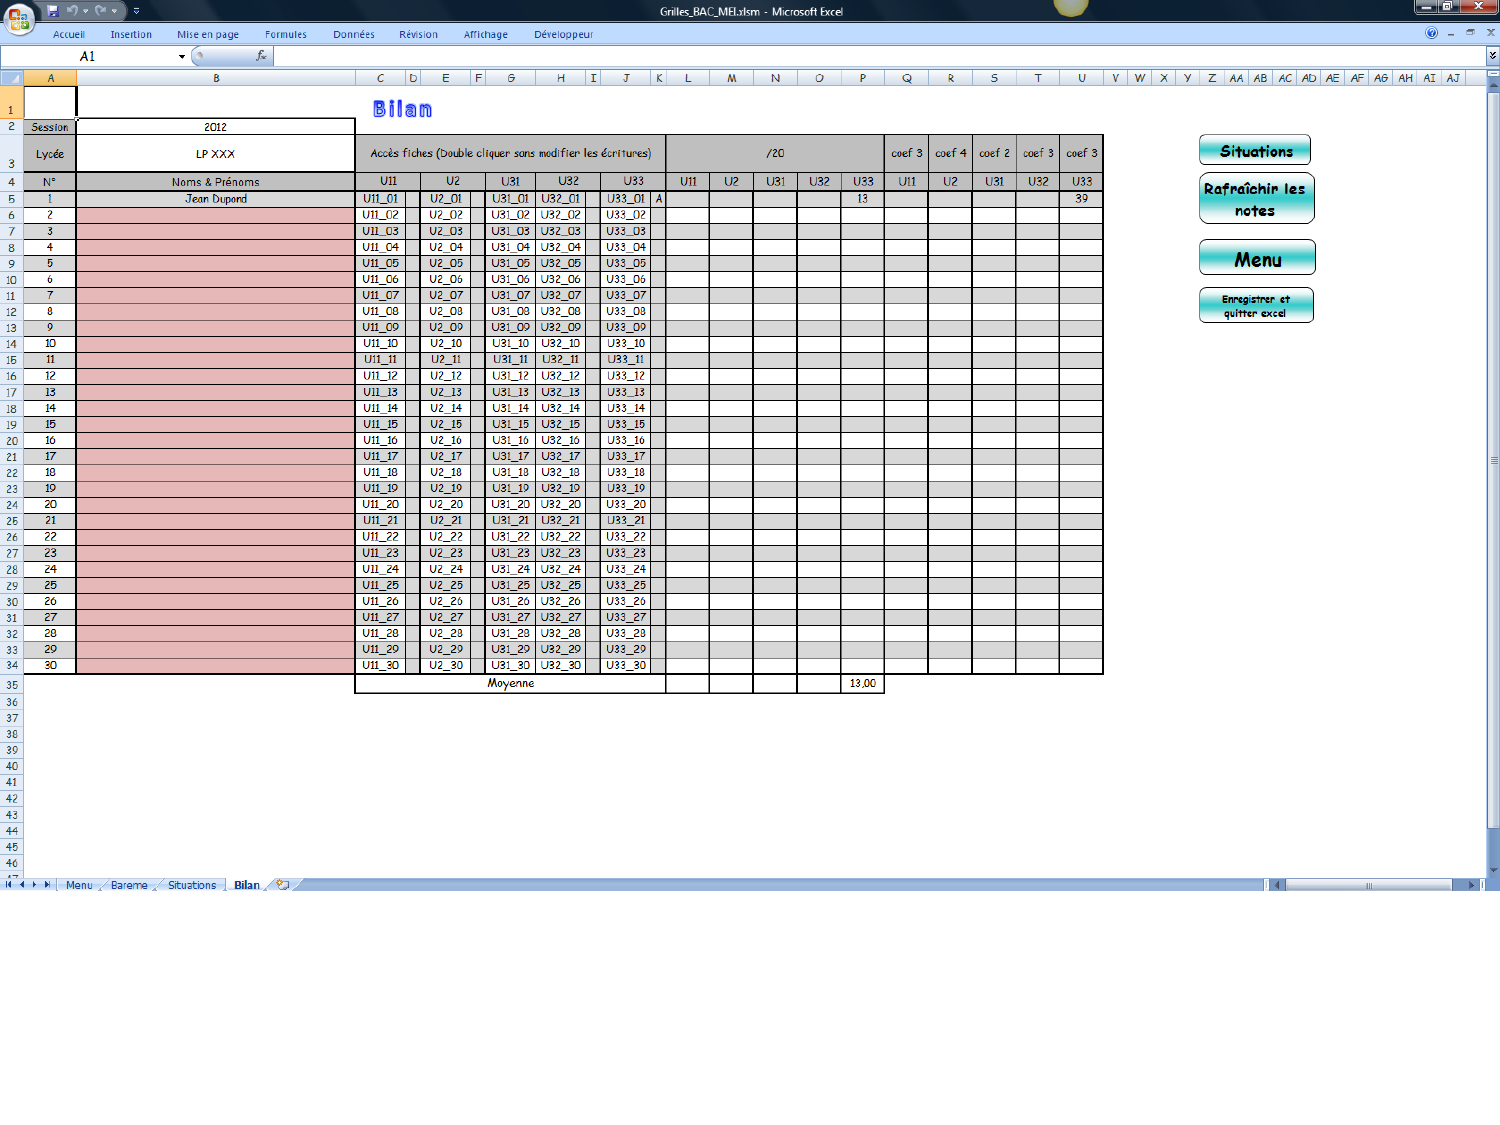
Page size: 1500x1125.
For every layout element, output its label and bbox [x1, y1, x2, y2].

picture [0, 0, 1500, 891]
